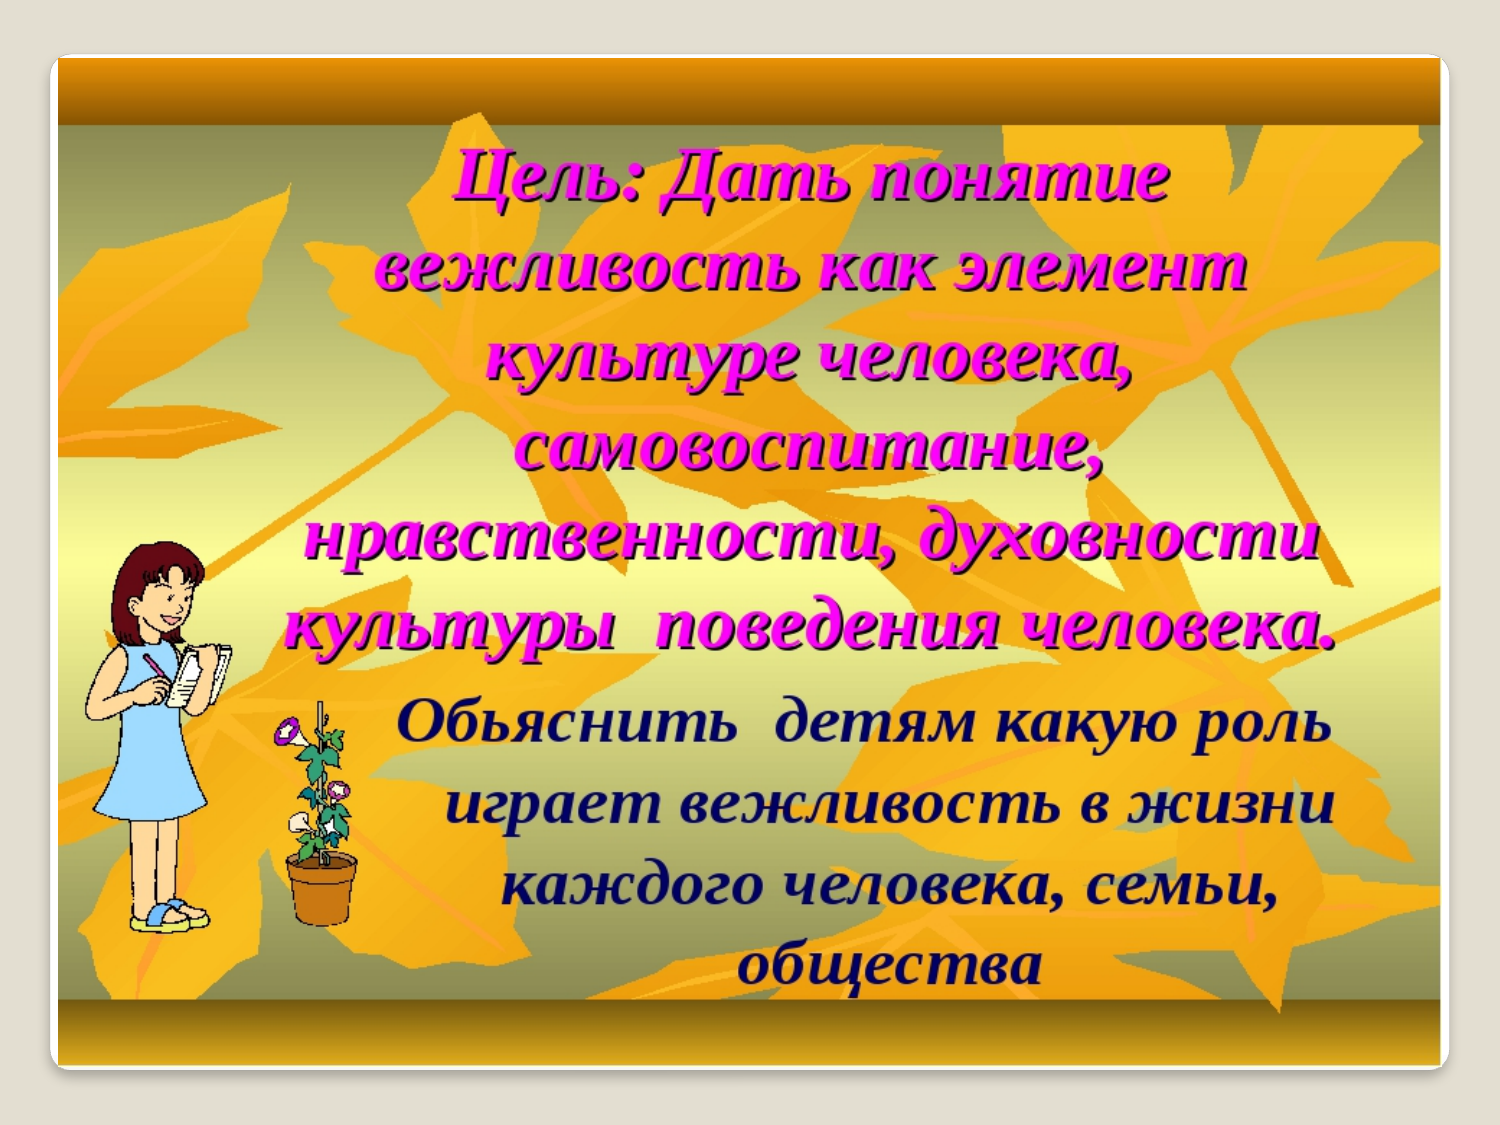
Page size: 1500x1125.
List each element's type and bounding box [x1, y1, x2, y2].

list [58, 58, 1442, 1067]
